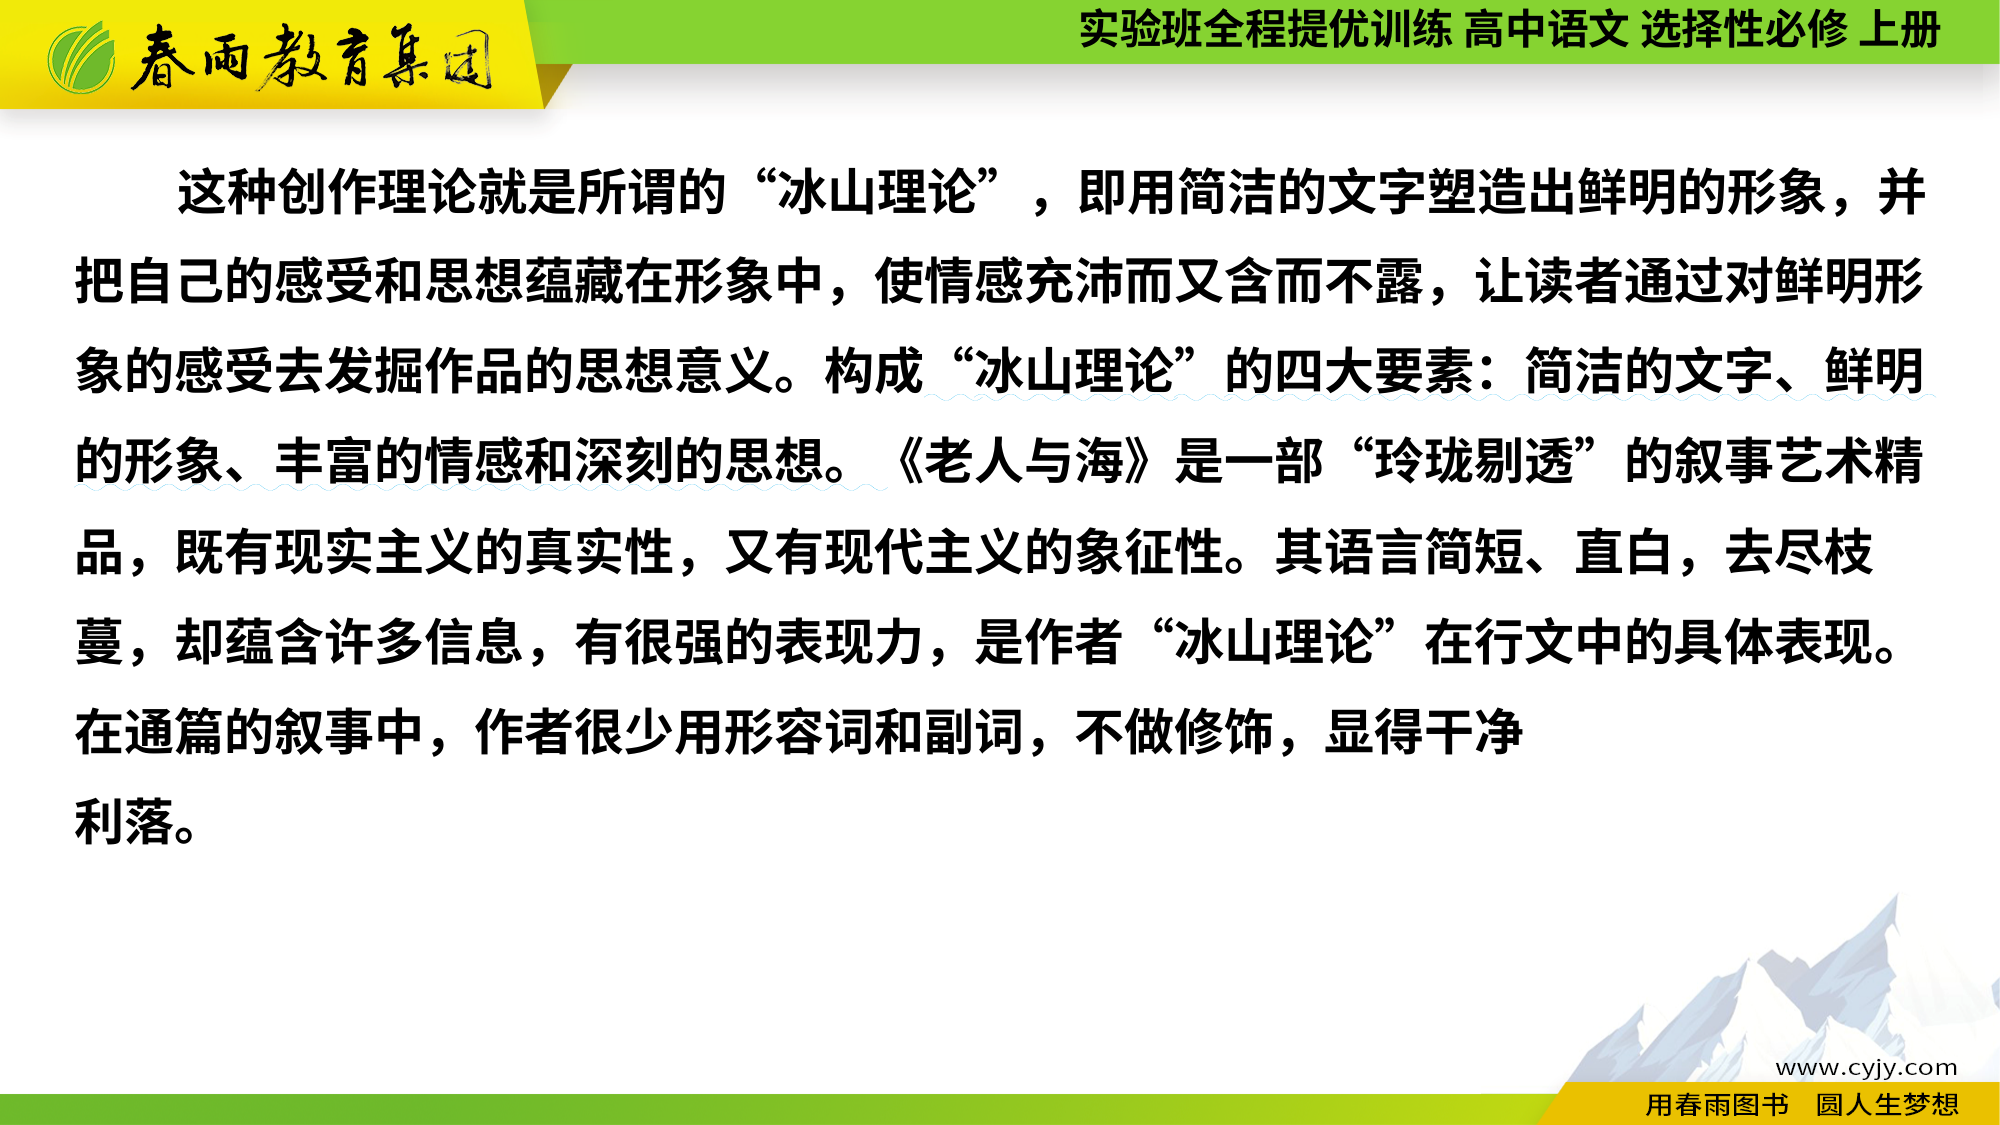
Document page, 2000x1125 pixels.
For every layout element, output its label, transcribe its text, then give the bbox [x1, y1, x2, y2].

picture [0, 0, 2000, 1125]
list 这种创作理论就是所谓的“冰山理论”，即用简洁的文字塑造出鲜明的形象，并把自己的感受和思想蕴藏在形象中，使情感充沛而又含而不露，让读者通过对鲜明形象的感受去发掘作品的思想意义。构成“冰山理论”的四大要素：简洁的文字、鲜明的形象、丰富的情感和深刻的思想。《老人与海》是一部“玲珑剔透”的叙事艺术精品，既有现实主义的真实性，又有现代主义的象征性。其语言简短、直白，去尽枝蔓，却蕴含许多信息，有很强的表现力，是作者“冰山理论”在行文中的具体表现。在通篇的叙事中，作者很少用形容词和副词，不做修饰，显得干净 利落。 [59, 122, 1944, 865]
